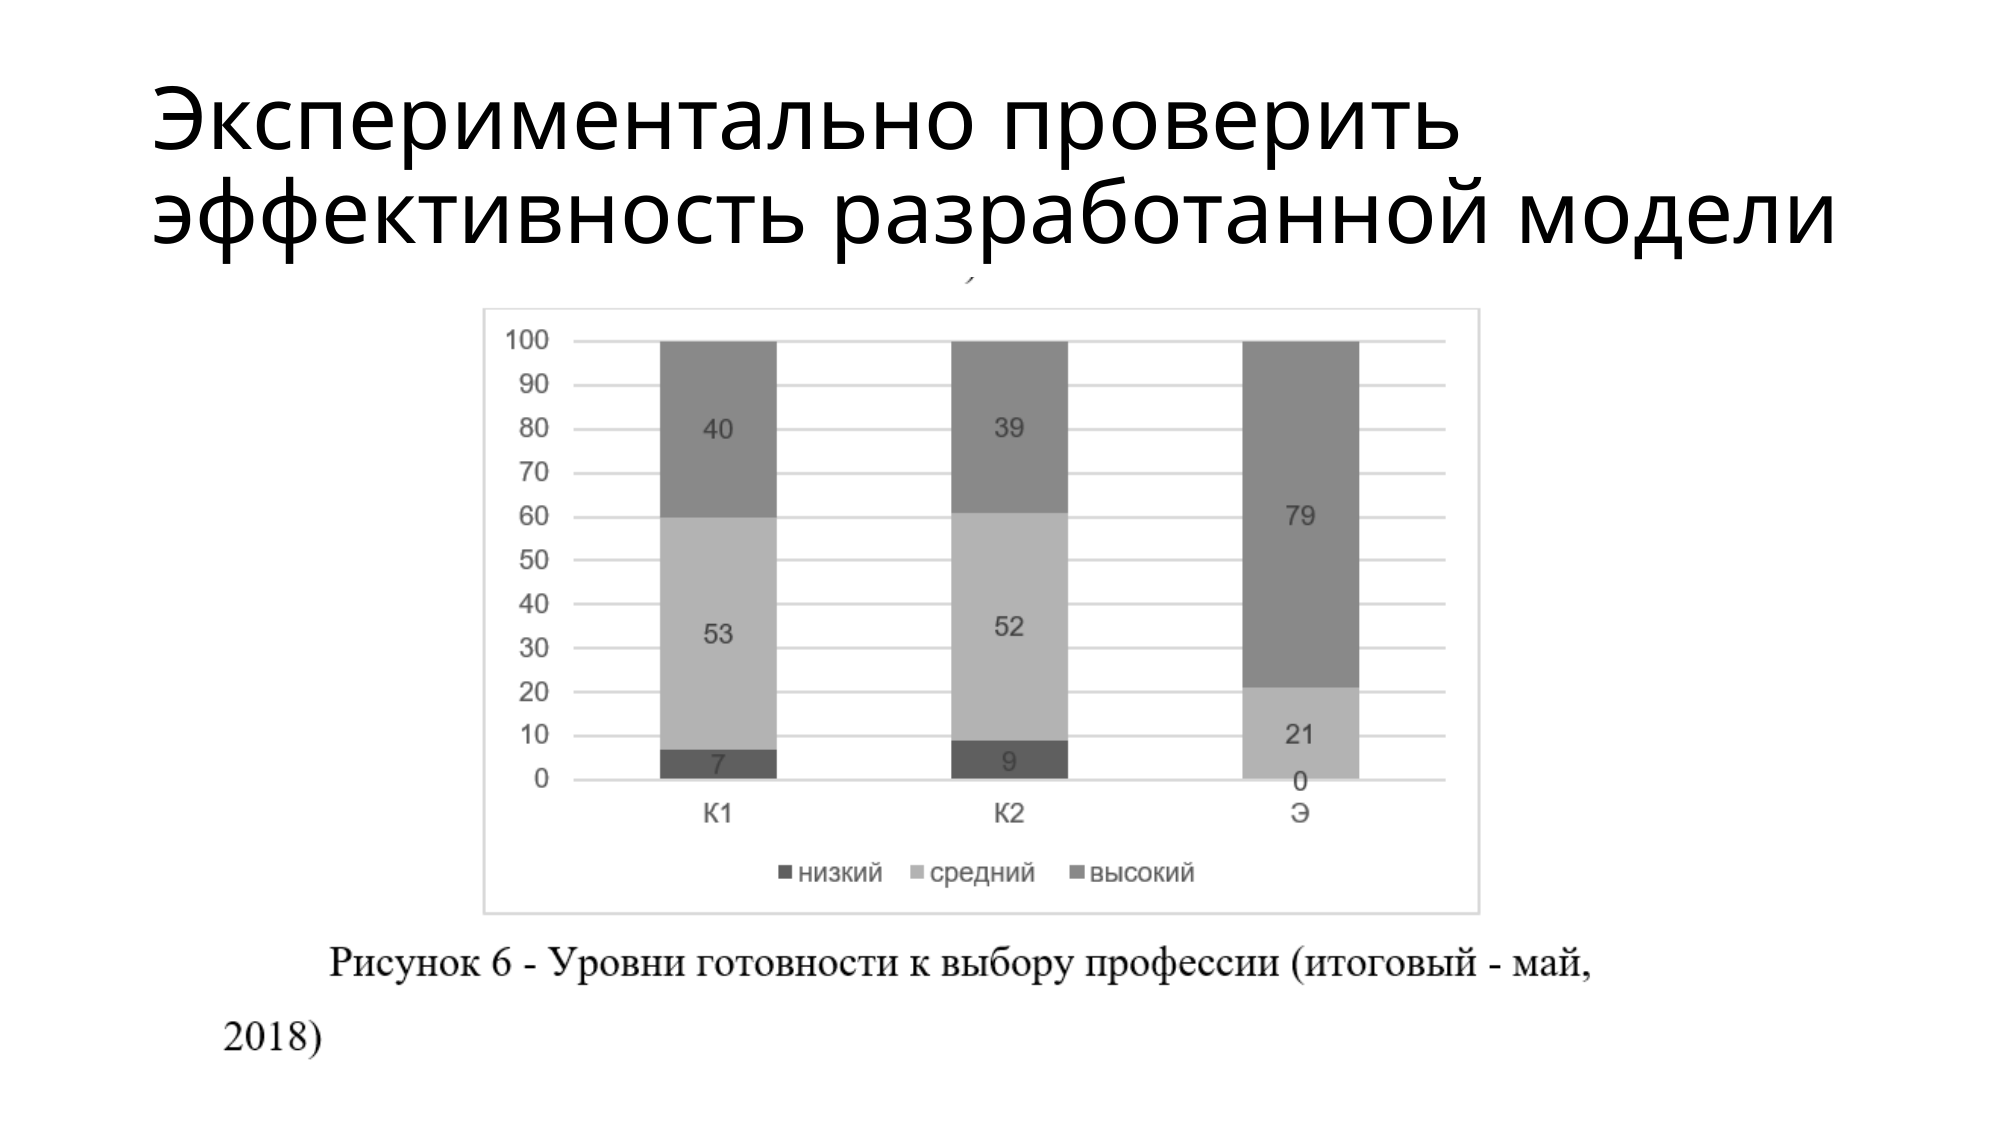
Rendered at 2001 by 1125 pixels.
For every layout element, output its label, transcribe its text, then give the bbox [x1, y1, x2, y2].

title Экспериментально проверить эффективность разработанной модели [137, 59, 1863, 278]
picture [137, 277, 1684, 1088]
